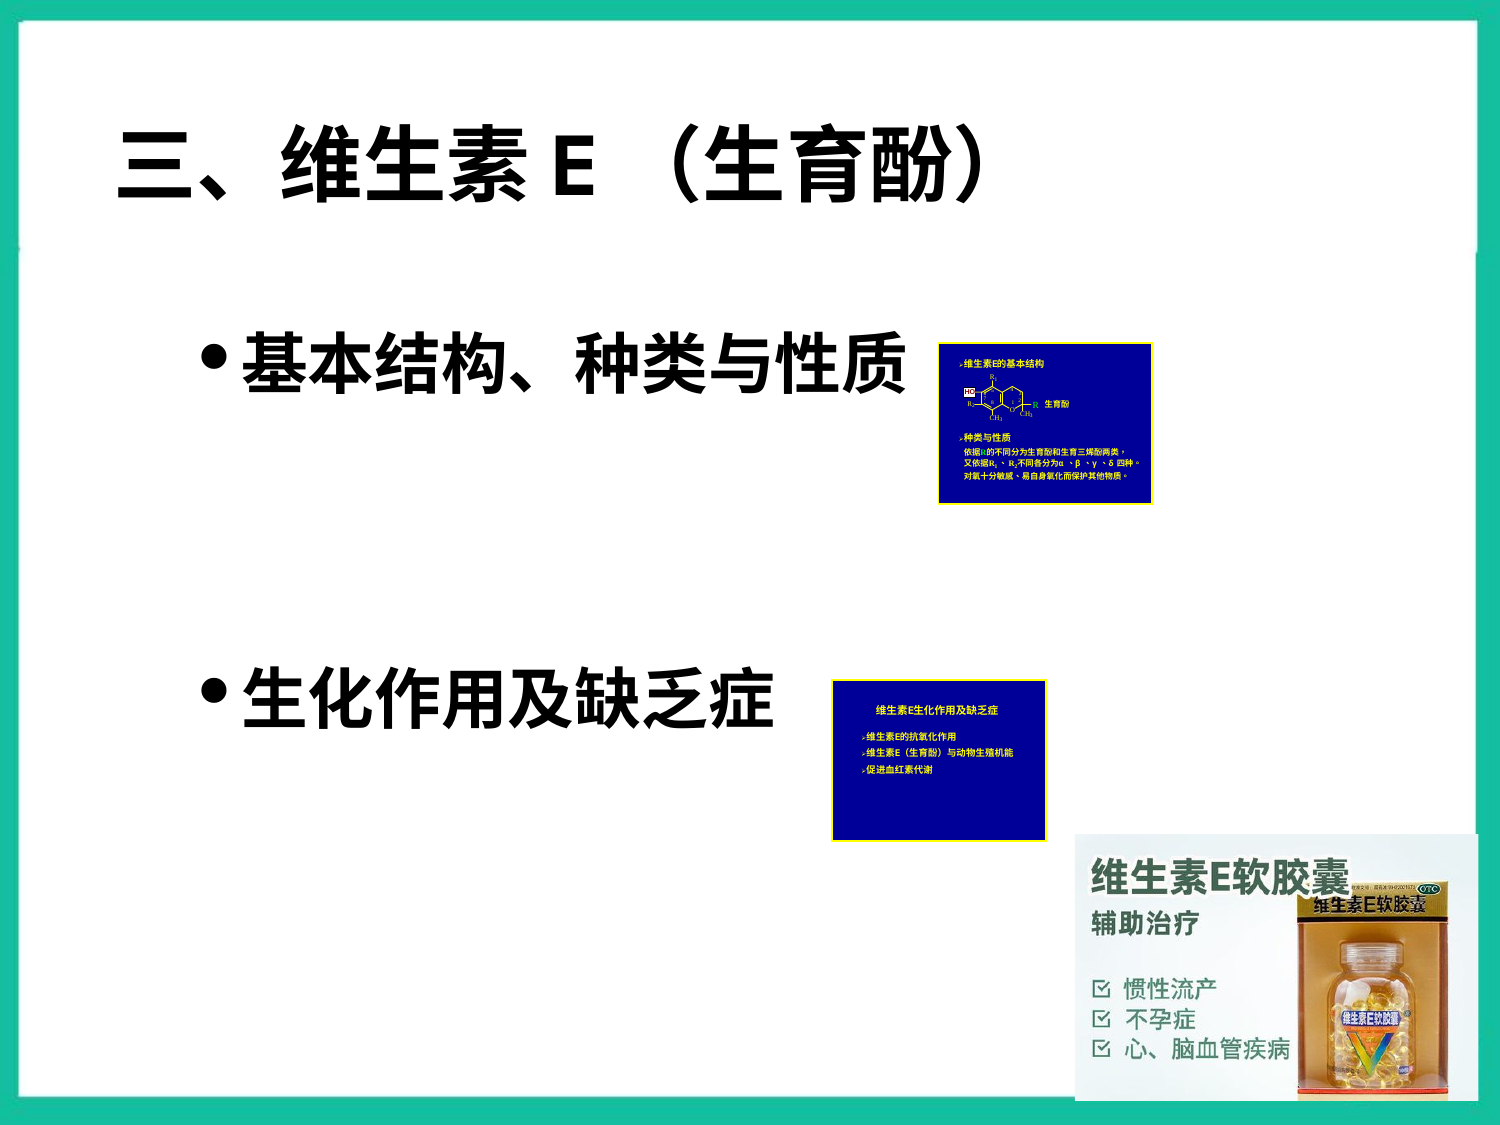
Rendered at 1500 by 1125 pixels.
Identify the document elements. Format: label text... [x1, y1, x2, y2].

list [832, 680, 1046, 841]
title 三、维生素E（生育酚） [98, 67, 1057, 256]
text_box 生化作用及缺乏症 [183, 633, 892, 744]
text_box 基本结构、种类与性质 [183, 290, 975, 410]
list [938, 343, 1152, 504]
picture [0, 0, 1500, 1125]
